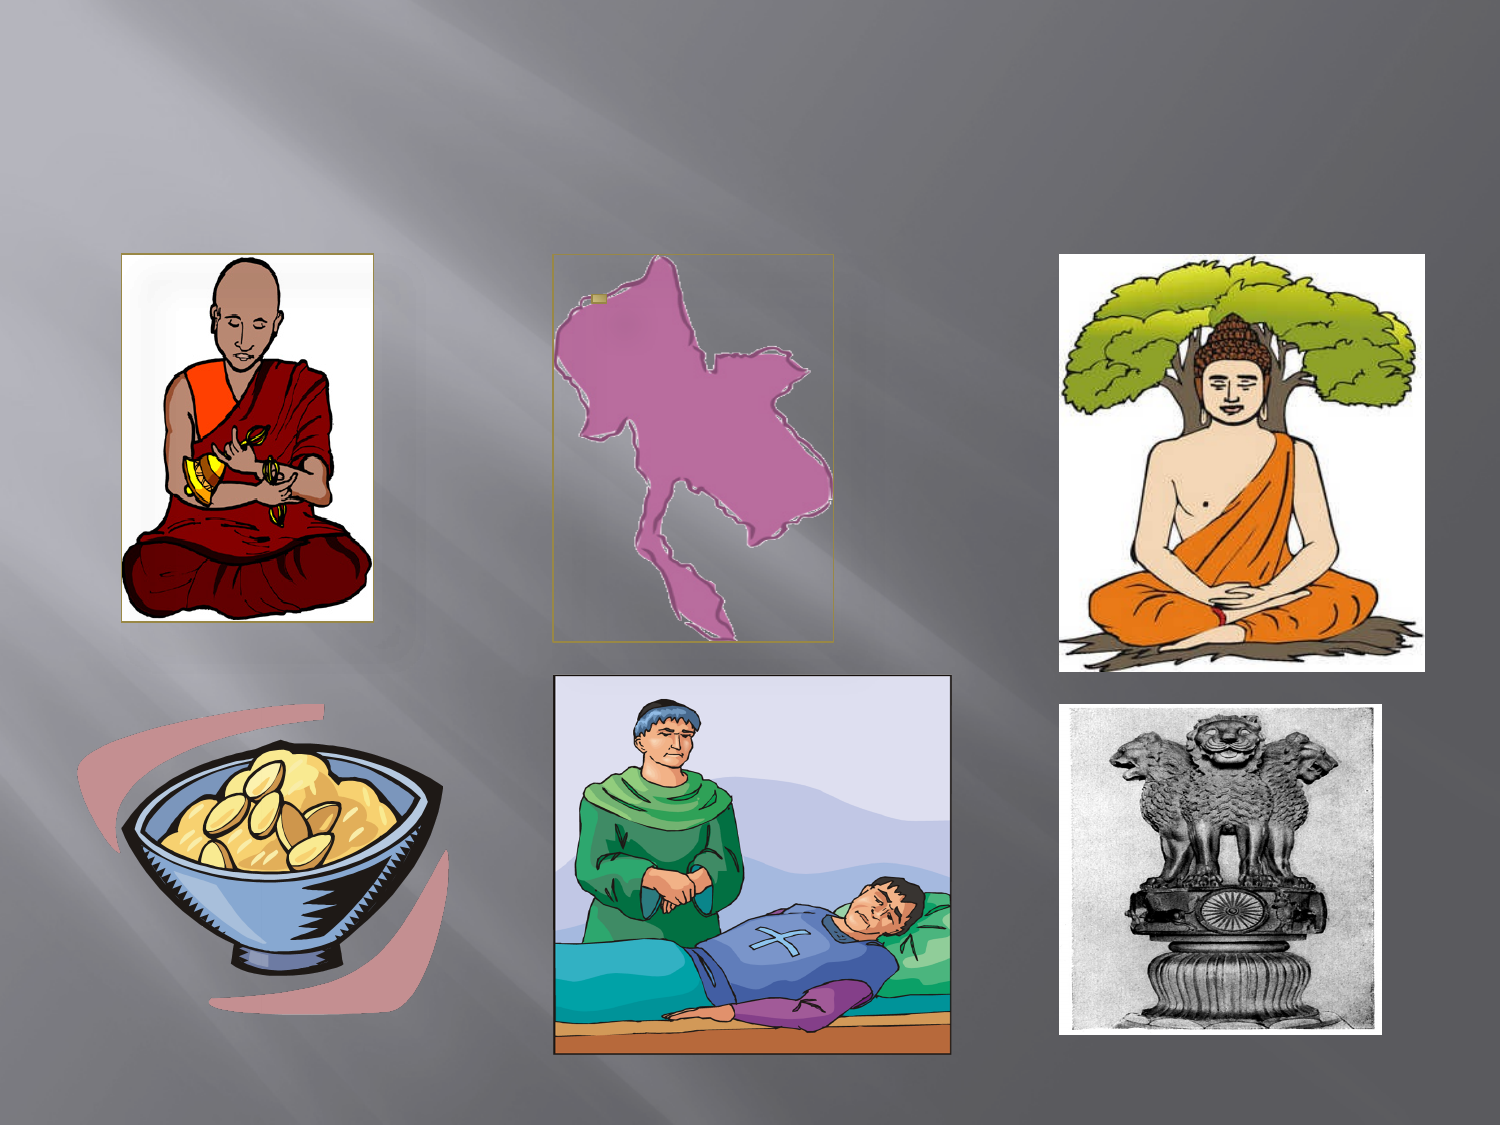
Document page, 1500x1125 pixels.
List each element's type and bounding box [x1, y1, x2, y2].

picture [552, 671, 952, 1055]
picture [74, 703, 449, 1017]
picture [1059, 703, 1382, 1035]
picture [552, 254, 834, 642]
picture [1059, 254, 1426, 673]
picture [121, 253, 374, 623]
